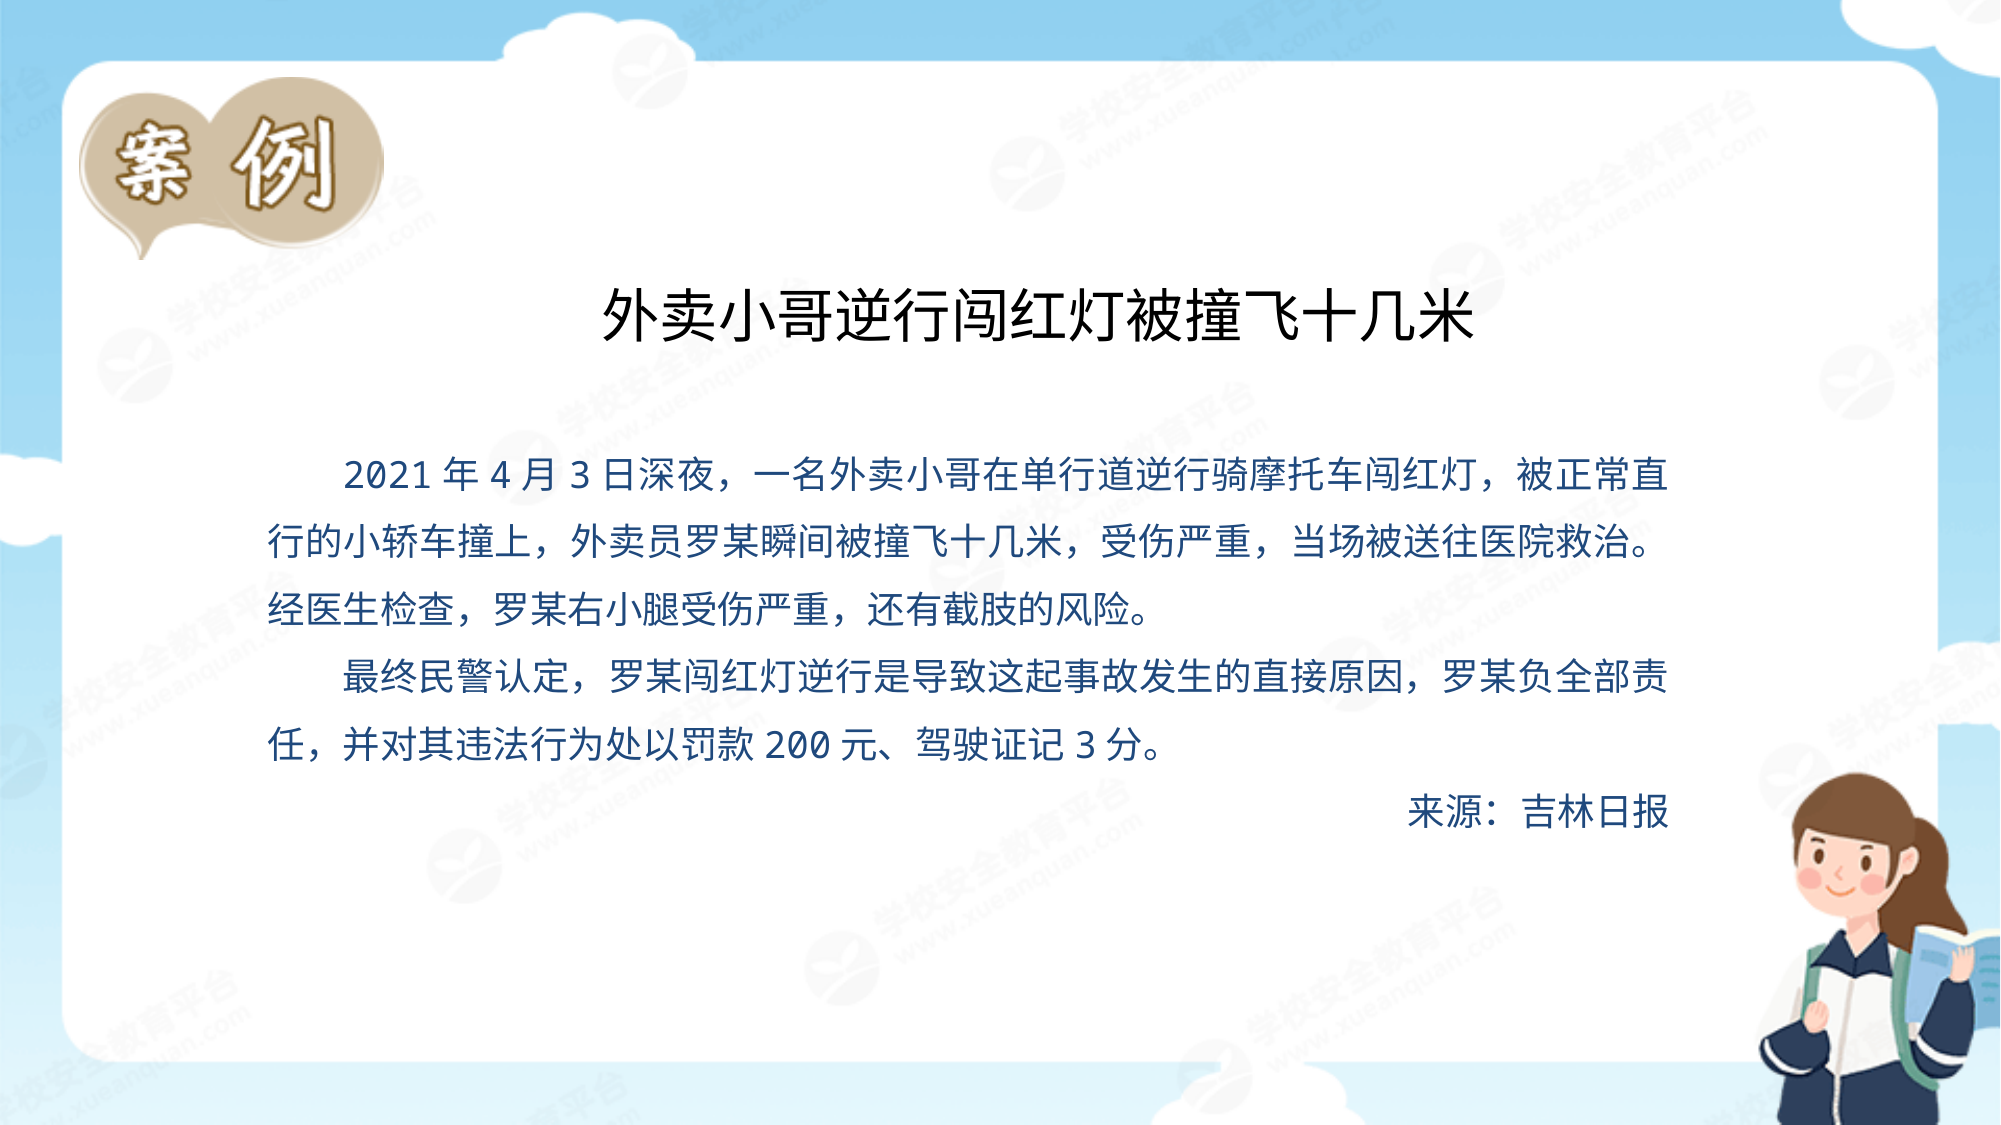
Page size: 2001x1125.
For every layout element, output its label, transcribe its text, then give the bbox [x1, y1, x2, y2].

text_box 2021年4月3日深夜，一名外卖小哥在单行道逆行骑摩托车闯红灯，被正常直行的小轿车撞上，外卖员罗某瞬间被撞飞十几米，受伤严重，当场被送往医院救治。经医生检查，罗某右小腿受伤严重，还有截肢的风险。 最终民警认定，罗某闯红灯逆行是导致这起事故发生的直接原因，罗某负全部责任，并对其违法行为处以罚款200元、驾驶证记3分。 来源：吉林日报 [252, 420, 1685, 841]
picture [0, 0, 2001, 1125]
text_box 外卖小哥逆行闯红灯被撞飞十几米 [506, 236, 1571, 357]
